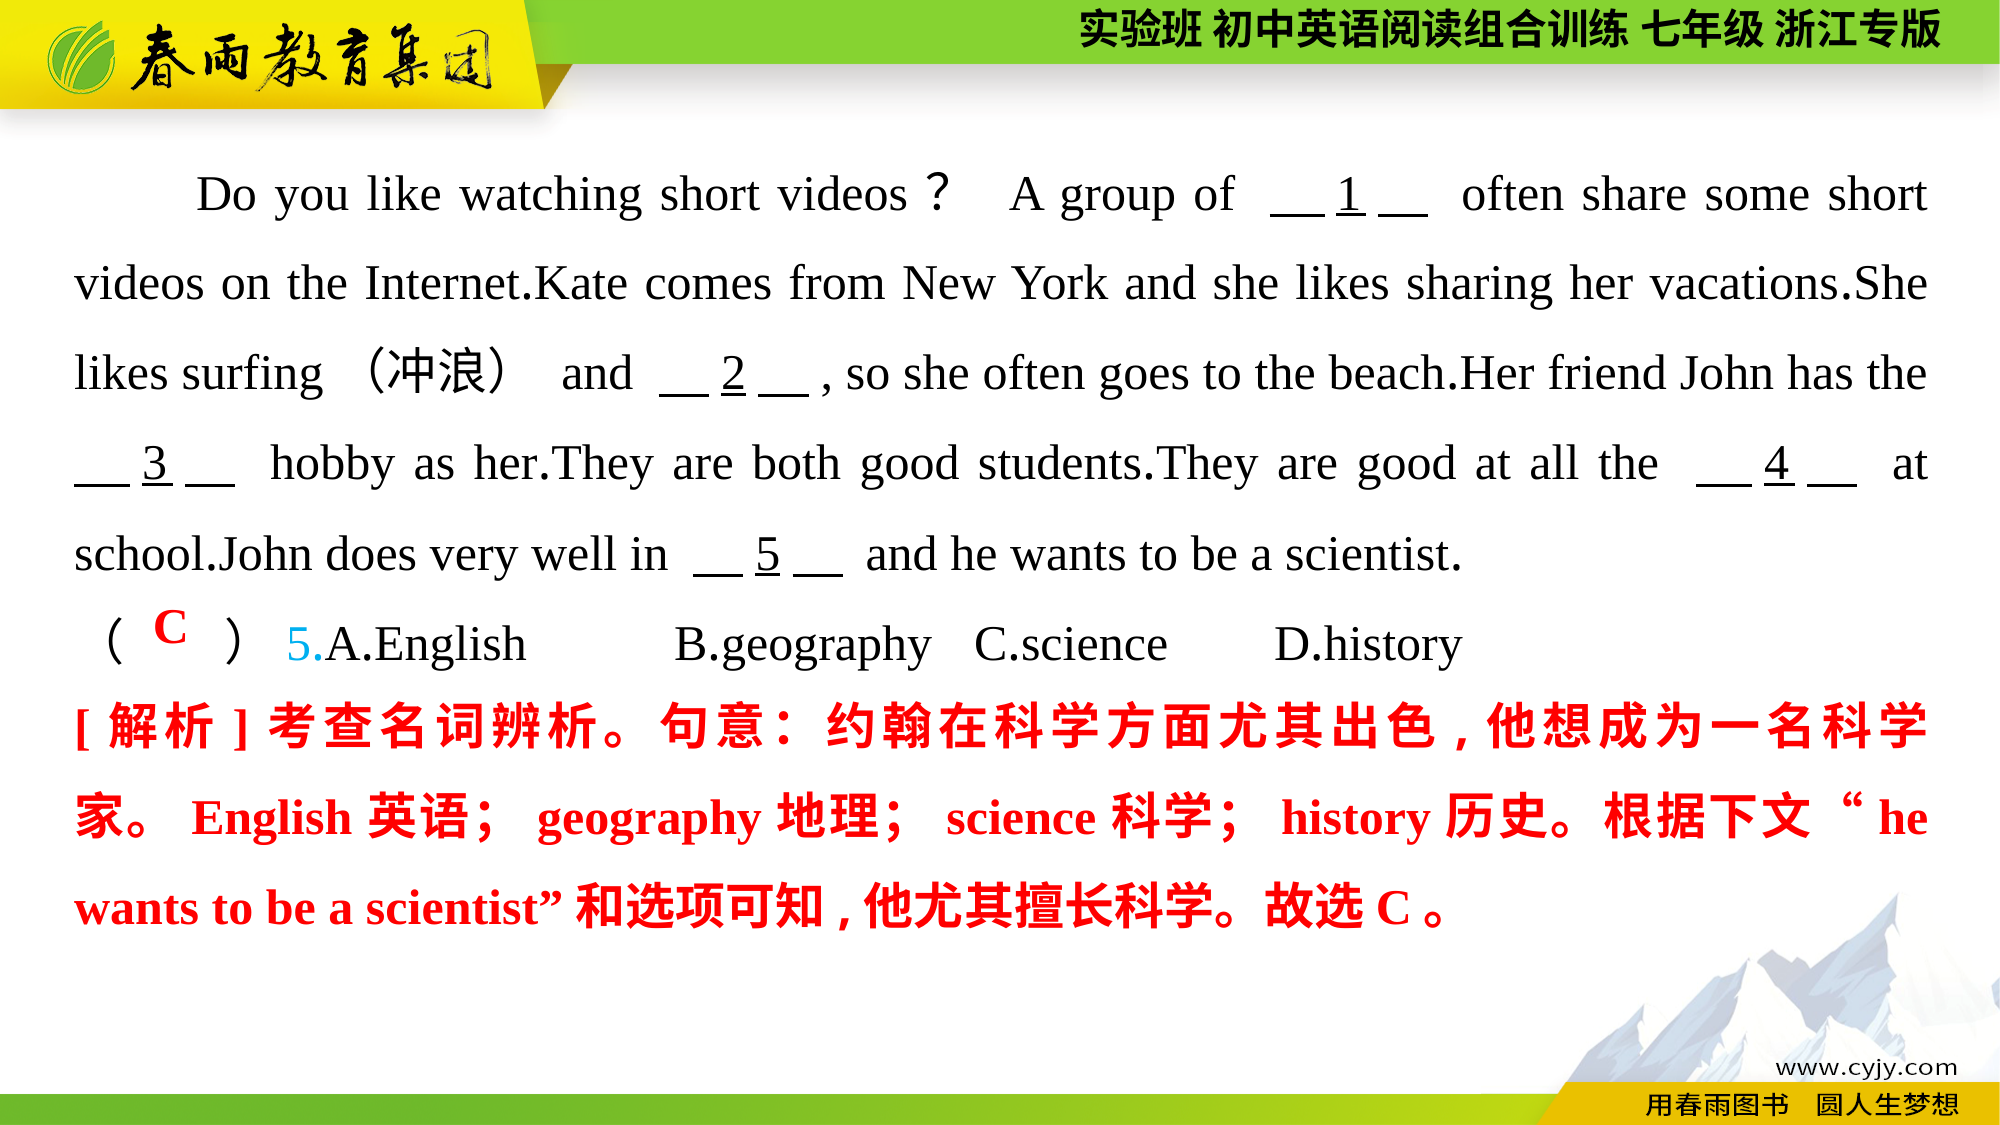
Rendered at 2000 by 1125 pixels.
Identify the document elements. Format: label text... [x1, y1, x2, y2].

text_box [解析]考查名词辨析。句意：约翰在科学方面尤其出色,他想成为一名科学家。English英语；geography地理；science科学；history历史。根据下文“he wants to be a scientist”和选项可知,他尤其擅长科学。故选C。 [59, 656, 1944, 942]
text_box C [138, 586, 204, 656]
list Do you like watching short videos？ A group of 1 often share some short videos on the Internet.Kate comes from New York and she likes sharing her vacations.She likes surfing（冲浪） and 2 , so she often goes to the beach.Her friend John has the 3 hobby as her.They are both good students.They are good at all the 4 at school.John does very well in 5 and he wants to be a scientist. （ ）5.A.English B.geography C.science D.history [59, 122, 1944, 656]
picture [0, 0, 2000, 1125]
